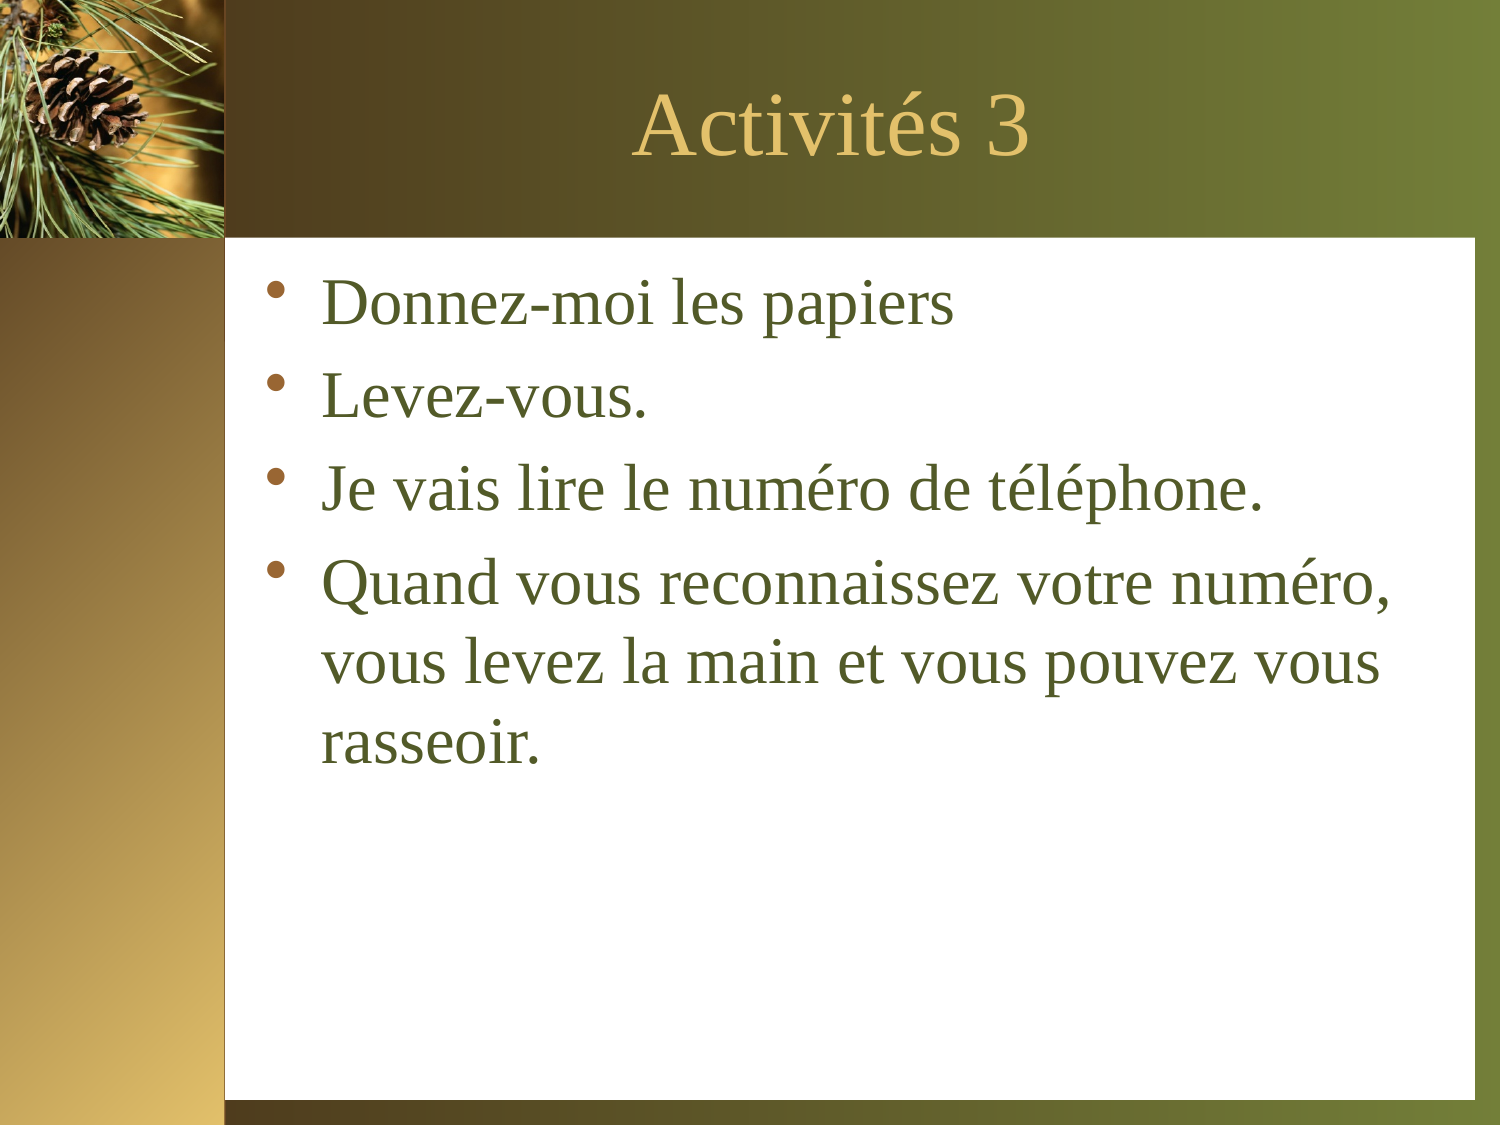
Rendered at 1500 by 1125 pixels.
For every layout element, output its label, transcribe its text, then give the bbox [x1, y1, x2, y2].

title Activités 3 [249, 24, 1438, 213]
picture [0, 0, 224, 238]
list Donnez-moi les papiers Levez-vous. Je vais lire le numéro de téléphone. Quand vous reconnaissez votre numéro, vous levez la main et vous pouvez vous rasseoir. [249, 249, 1438, 1088]
